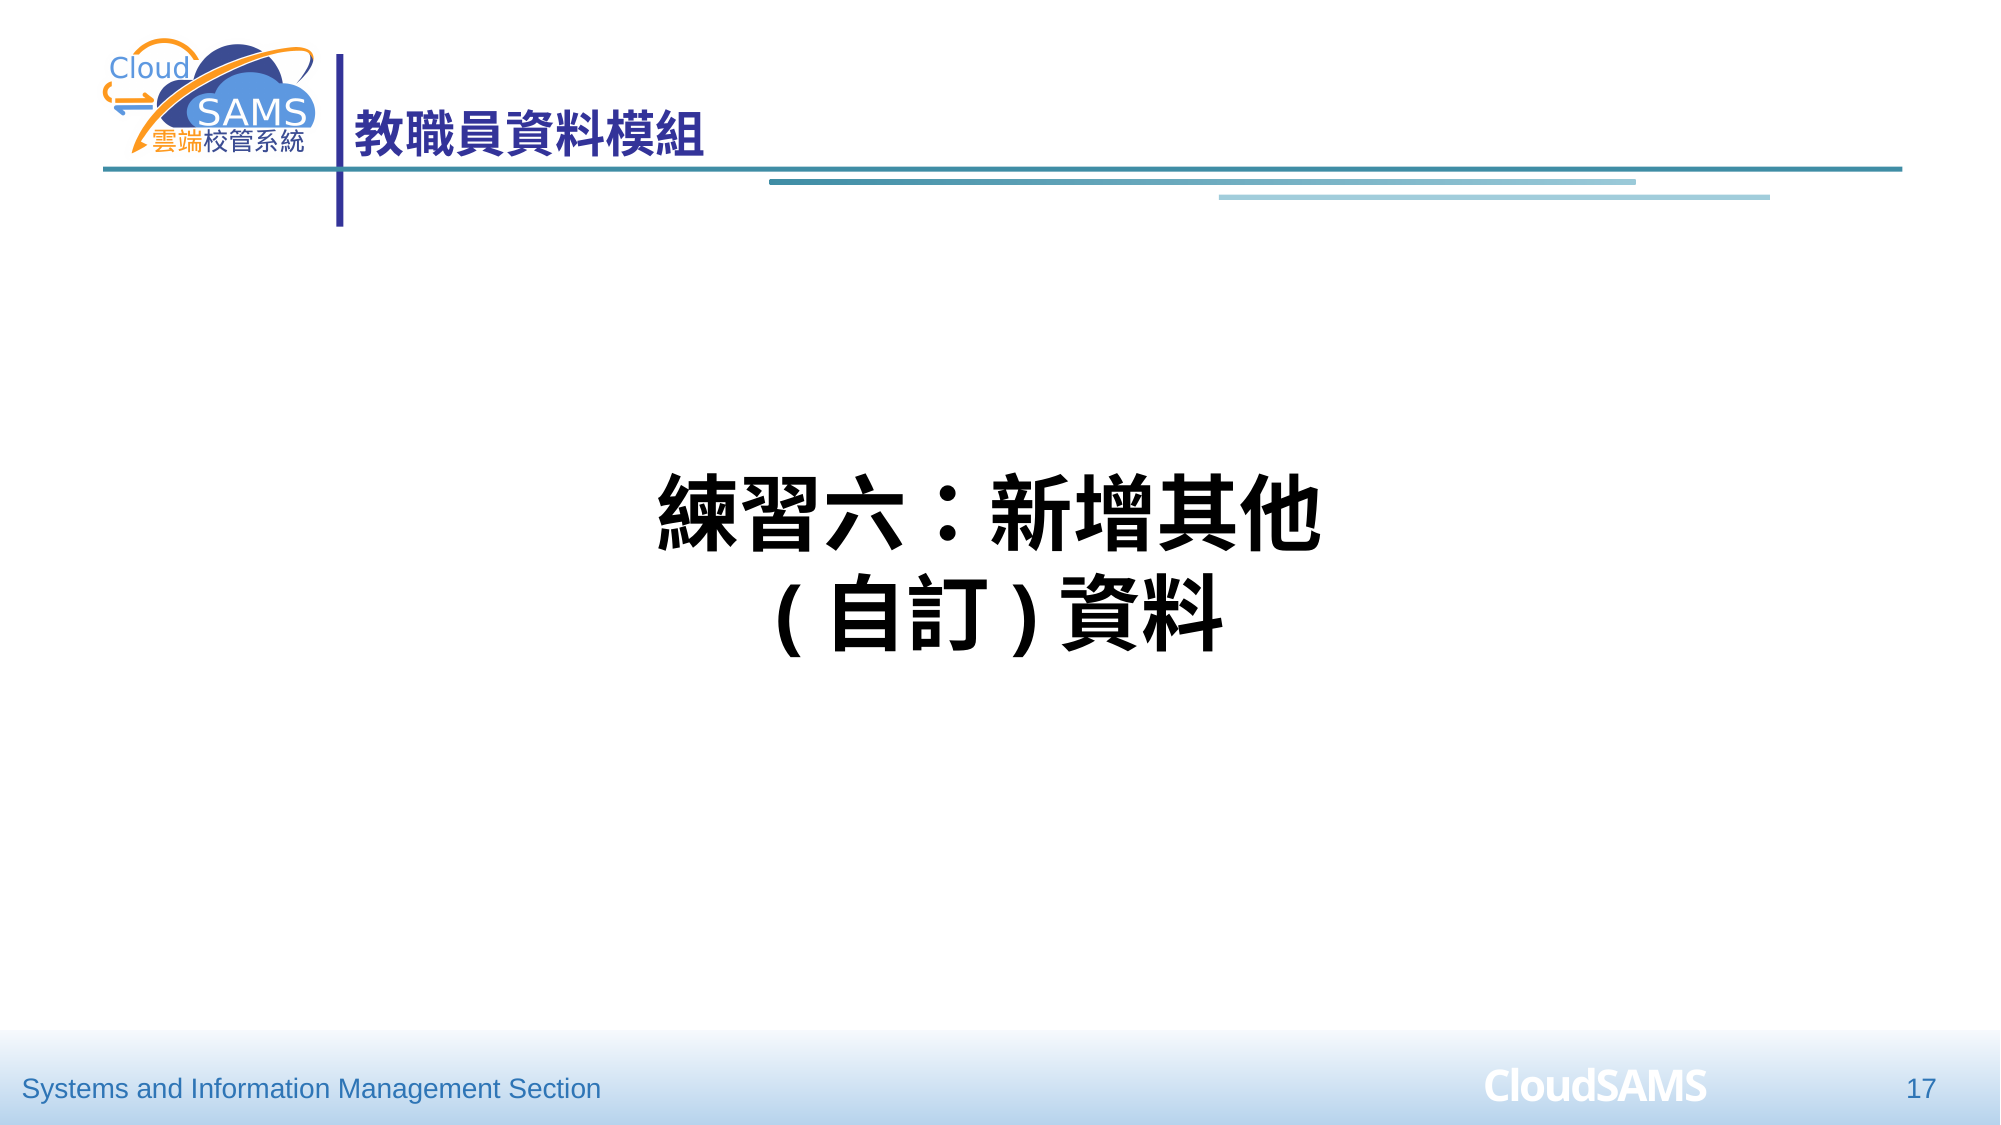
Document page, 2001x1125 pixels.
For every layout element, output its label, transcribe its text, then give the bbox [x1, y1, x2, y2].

title 教職員資料模組 [340, 44, 1907, 170]
text_box 練習六：新增其他(自訂)資料 [624, 453, 1375, 669]
picture [87, 7, 349, 175]
slide_number 17 [1755, 1063, 1952, 1125]
